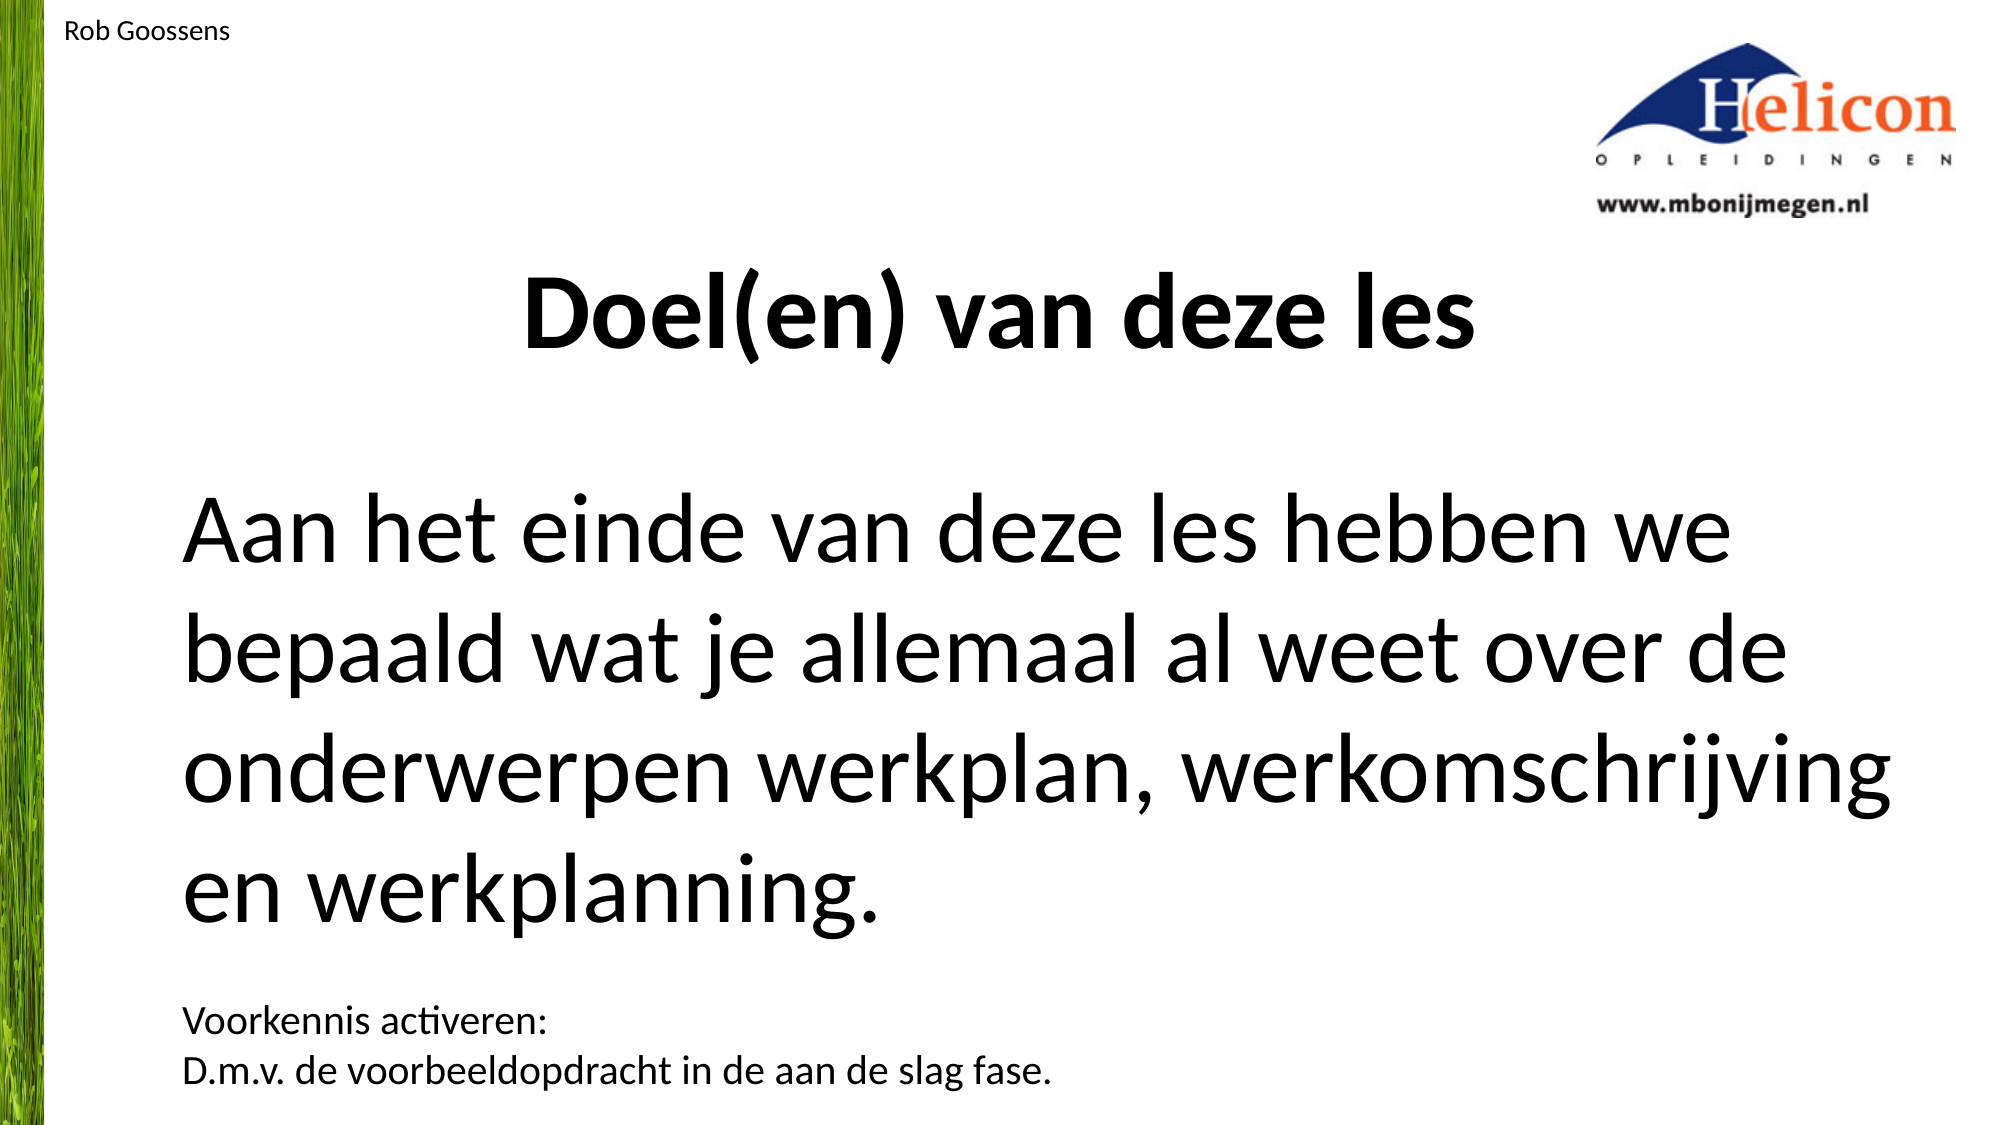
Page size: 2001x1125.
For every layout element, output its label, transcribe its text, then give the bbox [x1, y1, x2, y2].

subtitle Doel(en) van deze les [387, 247, 1613, 382]
text_box Aan het einde van deze les hebben we bepaald wat je allemaal al weet over de onderwerpen werkplan, werkomschrijving en werkplanning. Voorkennis activeren: D.m.v. de voorbeeldopdracht in de aan de slag fase. [167, 455, 1917, 1100]
text_box [0, 0, 45, 1125]
text_box Rob Goossens [49, 3, 250, 54]
picture [1596, 43, 1956, 218]
